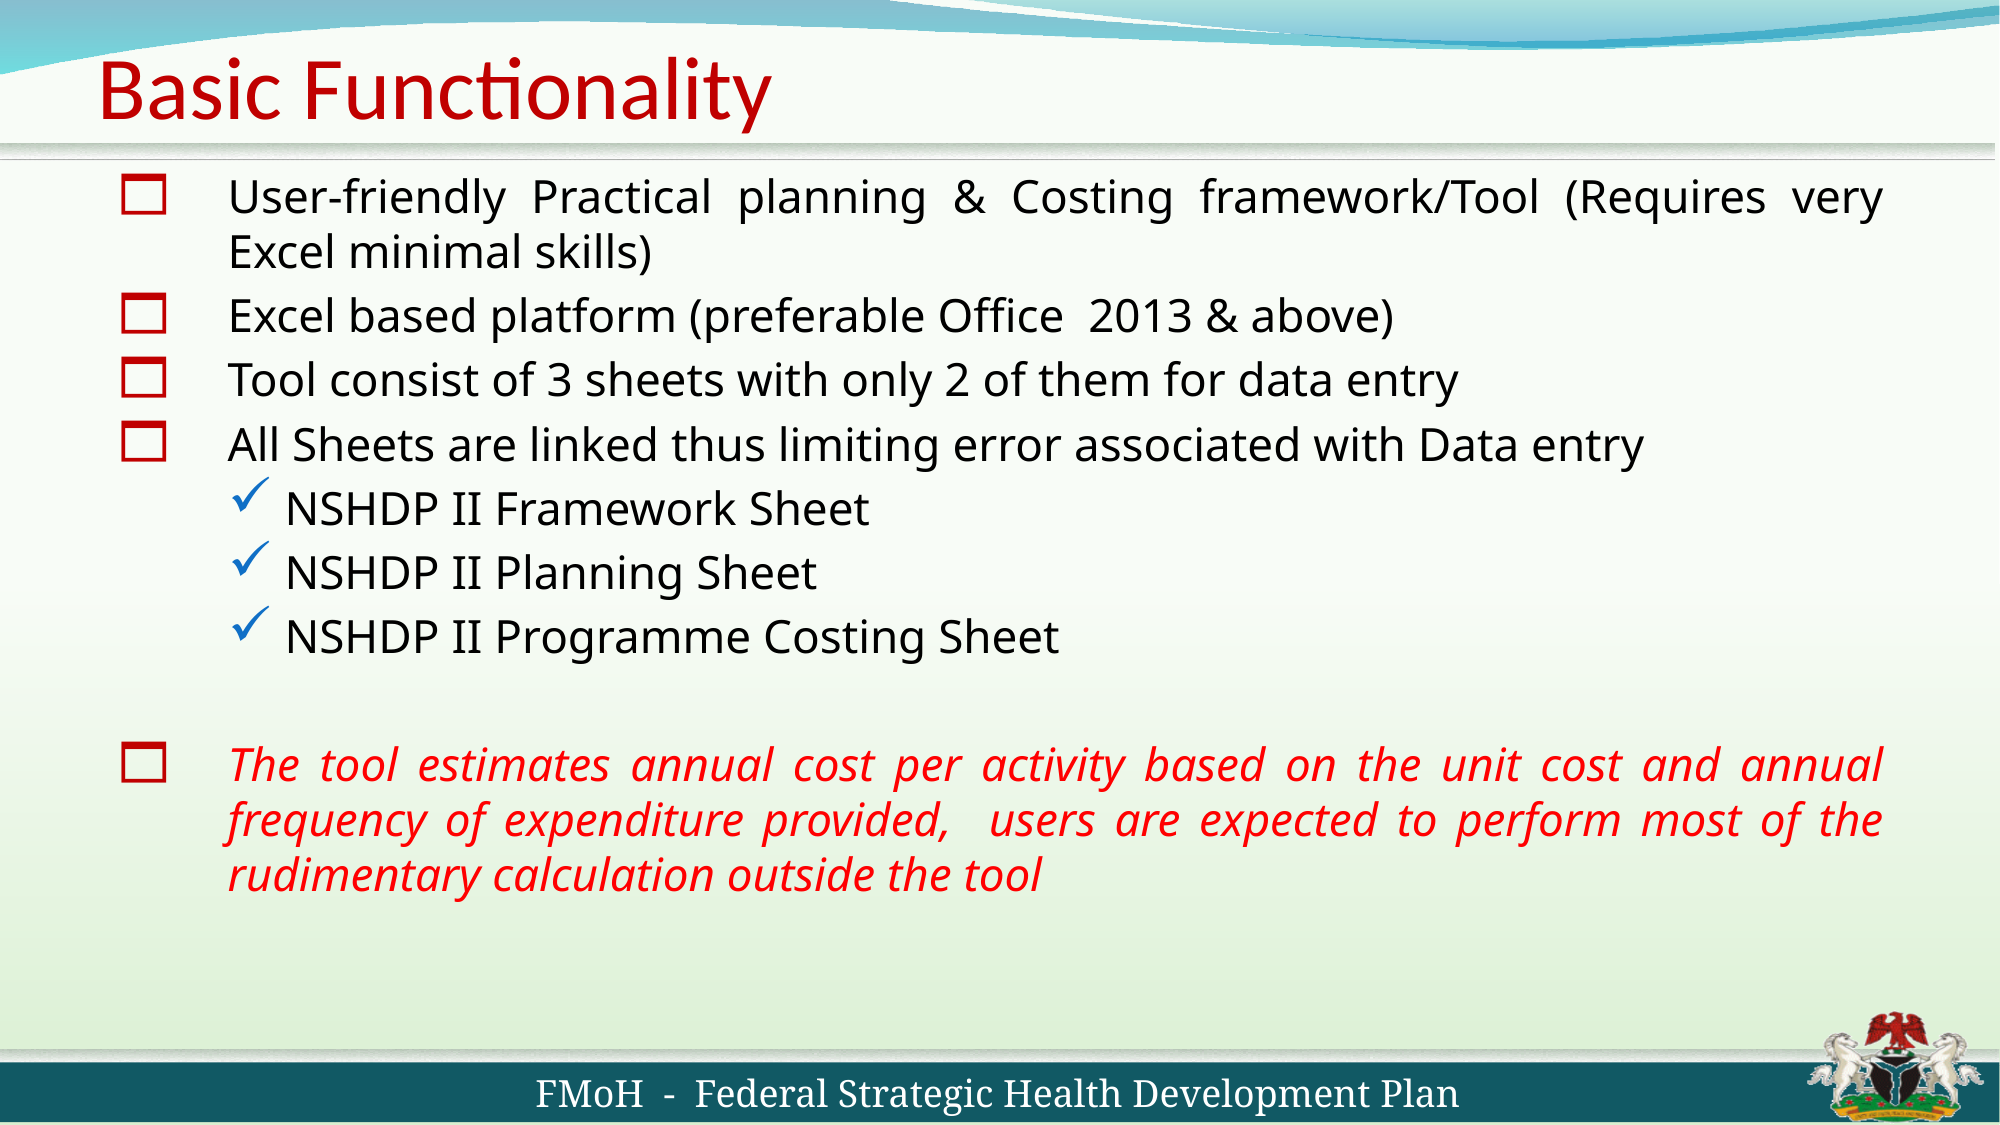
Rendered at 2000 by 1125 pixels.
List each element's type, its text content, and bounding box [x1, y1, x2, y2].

picture [0, 143, 1995, 161]
title Basic Functionality [97, 21, 1898, 138]
picture [0, 1008, 2000, 1125]
list User-friendly Practical planning & Costing framework/Tool (Requires very Excel minimal skills) Excel based platform (preferable Office 2013 & above) Tool consist of 3 sheets with only 2 of them for data entry All Sheets are linked thus limiting error associated with Data entry NSHDP II Framework Sheet NSHDP II Planning Sheet NSHDP II Programme Costing Sheet The tool estimates annual cost per activity based on the unit cost and annual frequency of expenditure provided, users are expected to perform most of the rudimentary calculation outside the tool [99, 160, 1900, 1038]
